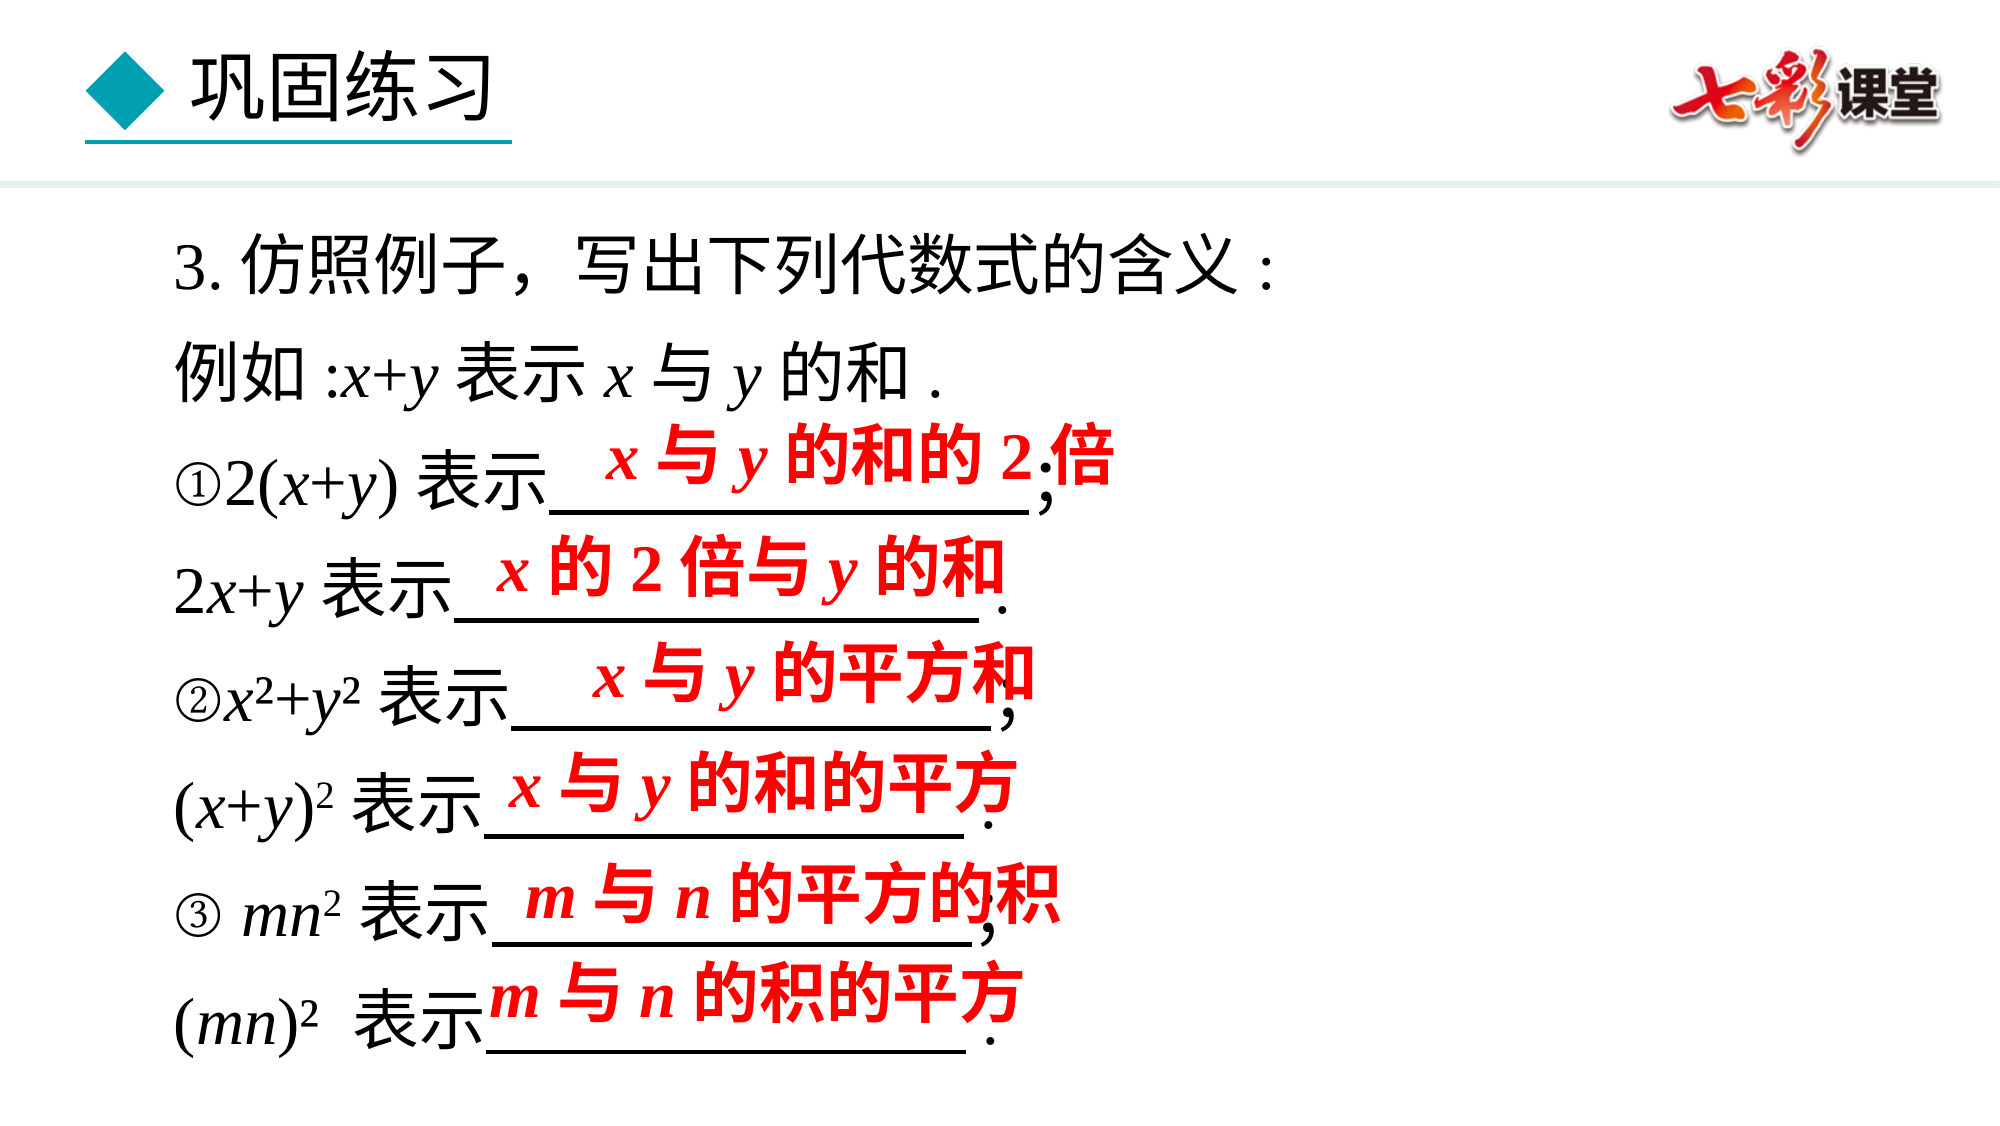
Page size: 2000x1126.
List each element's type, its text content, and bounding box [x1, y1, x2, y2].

picture [1666, 42, 1948, 157]
text_box 3.仿照例子，写出下列代数式的含义: 例如:x+y表示x与y的和. ①2(x+y)表示 ； 2x+y表示 . ②x²+y²表示 ； (x+y)2表示 . ③ mn2表示 ； (mn)² 表示 . [153, 184, 1945, 1068]
text_box x与y的和的2倍 [586, 402, 1190, 502]
text_box x与y的平方和 [573, 620, 1091, 720]
text_box x的2倍与y的和 [477, 515, 1136, 614]
text_box x与y的和的平方 [489, 730, 1093, 829]
text_box m与n的积的平方 [469, 940, 1073, 1040]
text_box m与n的平方的积 [504, 841, 1109, 941]
